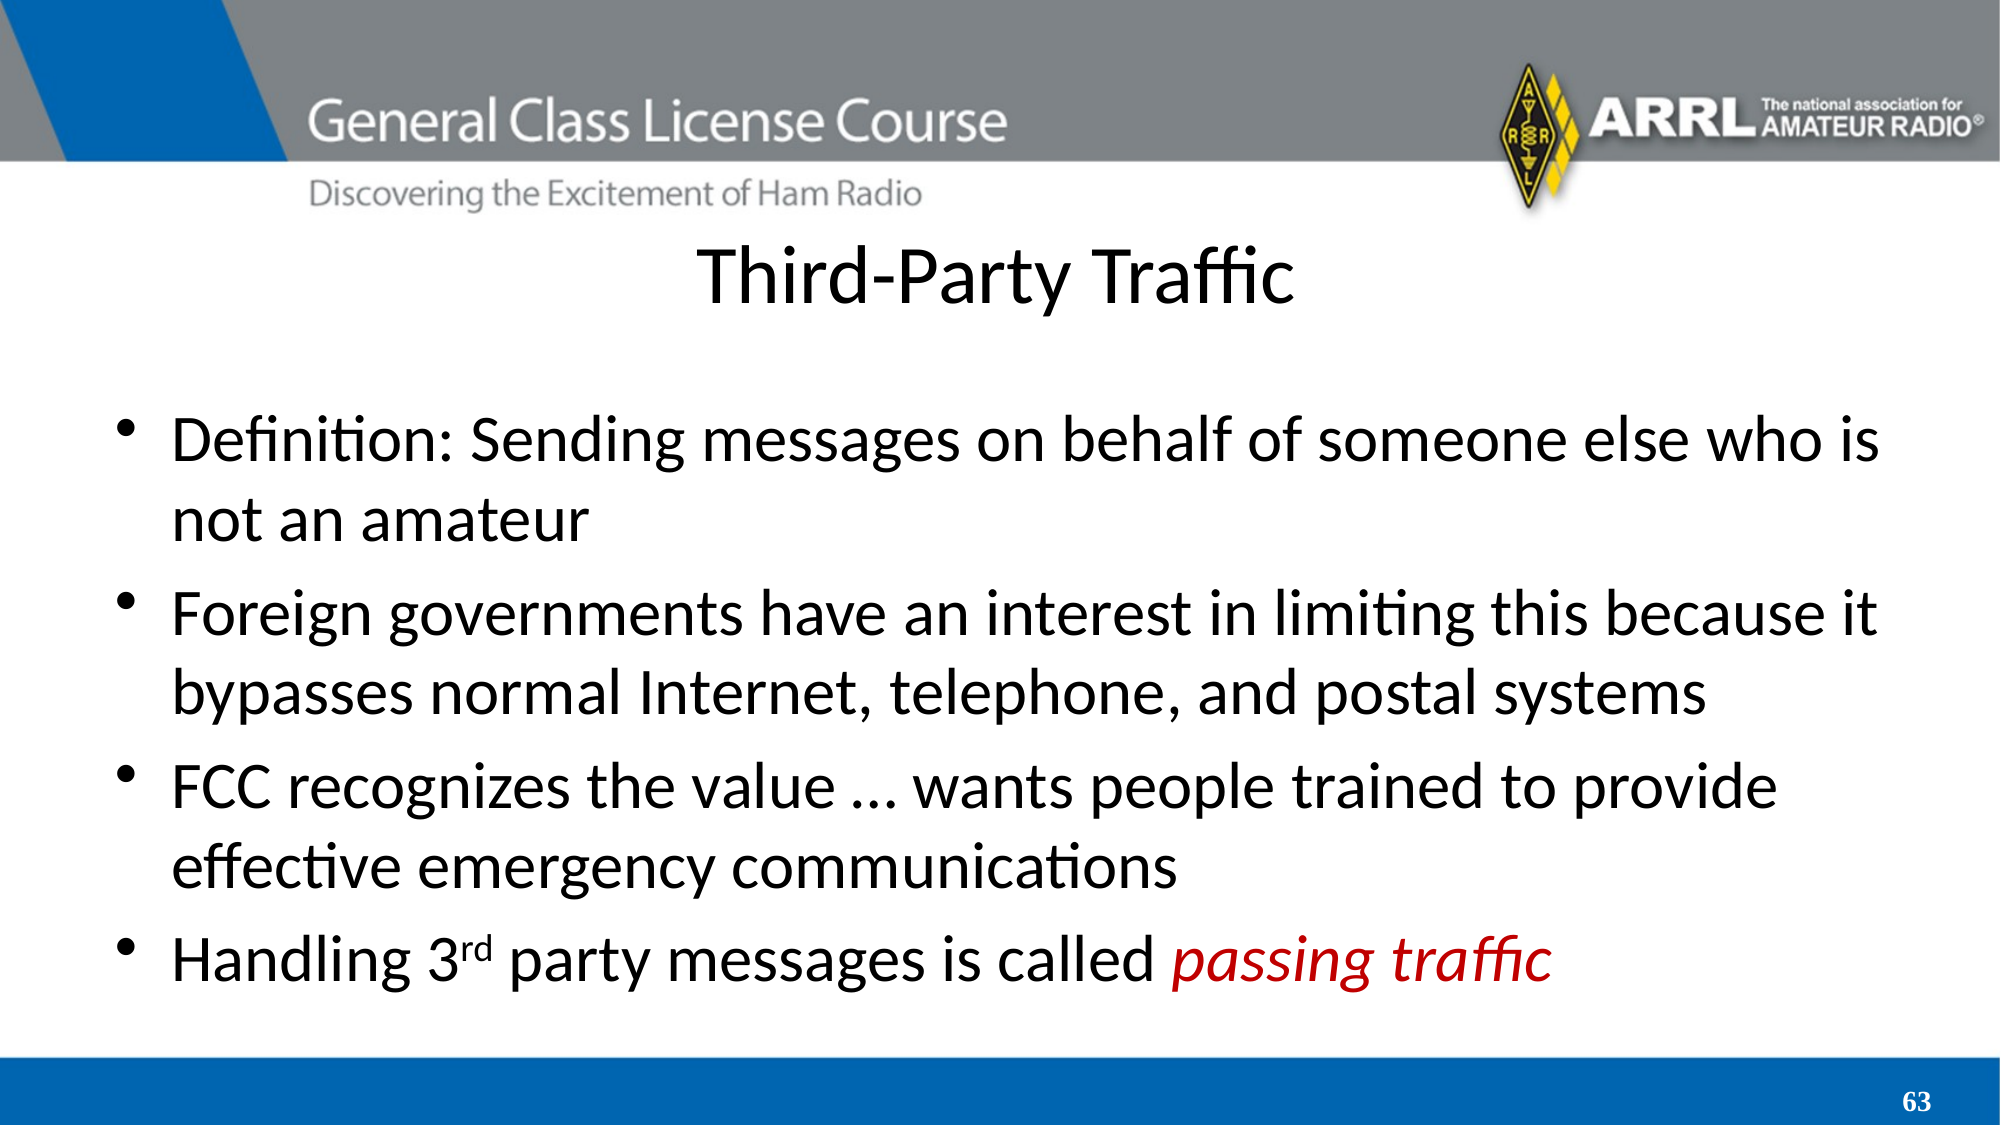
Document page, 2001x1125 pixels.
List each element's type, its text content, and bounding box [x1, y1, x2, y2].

list Definition: Sending messages on behalf of someone else who is not an amateur Foreign governments have an interest in limiting this because it bypasses normal Internet, telephone, and postal systems FCC recognizes the value … wants people trained to provide effective emergency communications Handling 3rd party messages is called passing traffic [99, 387, 1900, 1075]
title Third-Party Traffic [96, 212, 1897, 356]
picture [0, 0, 2001, 1125]
